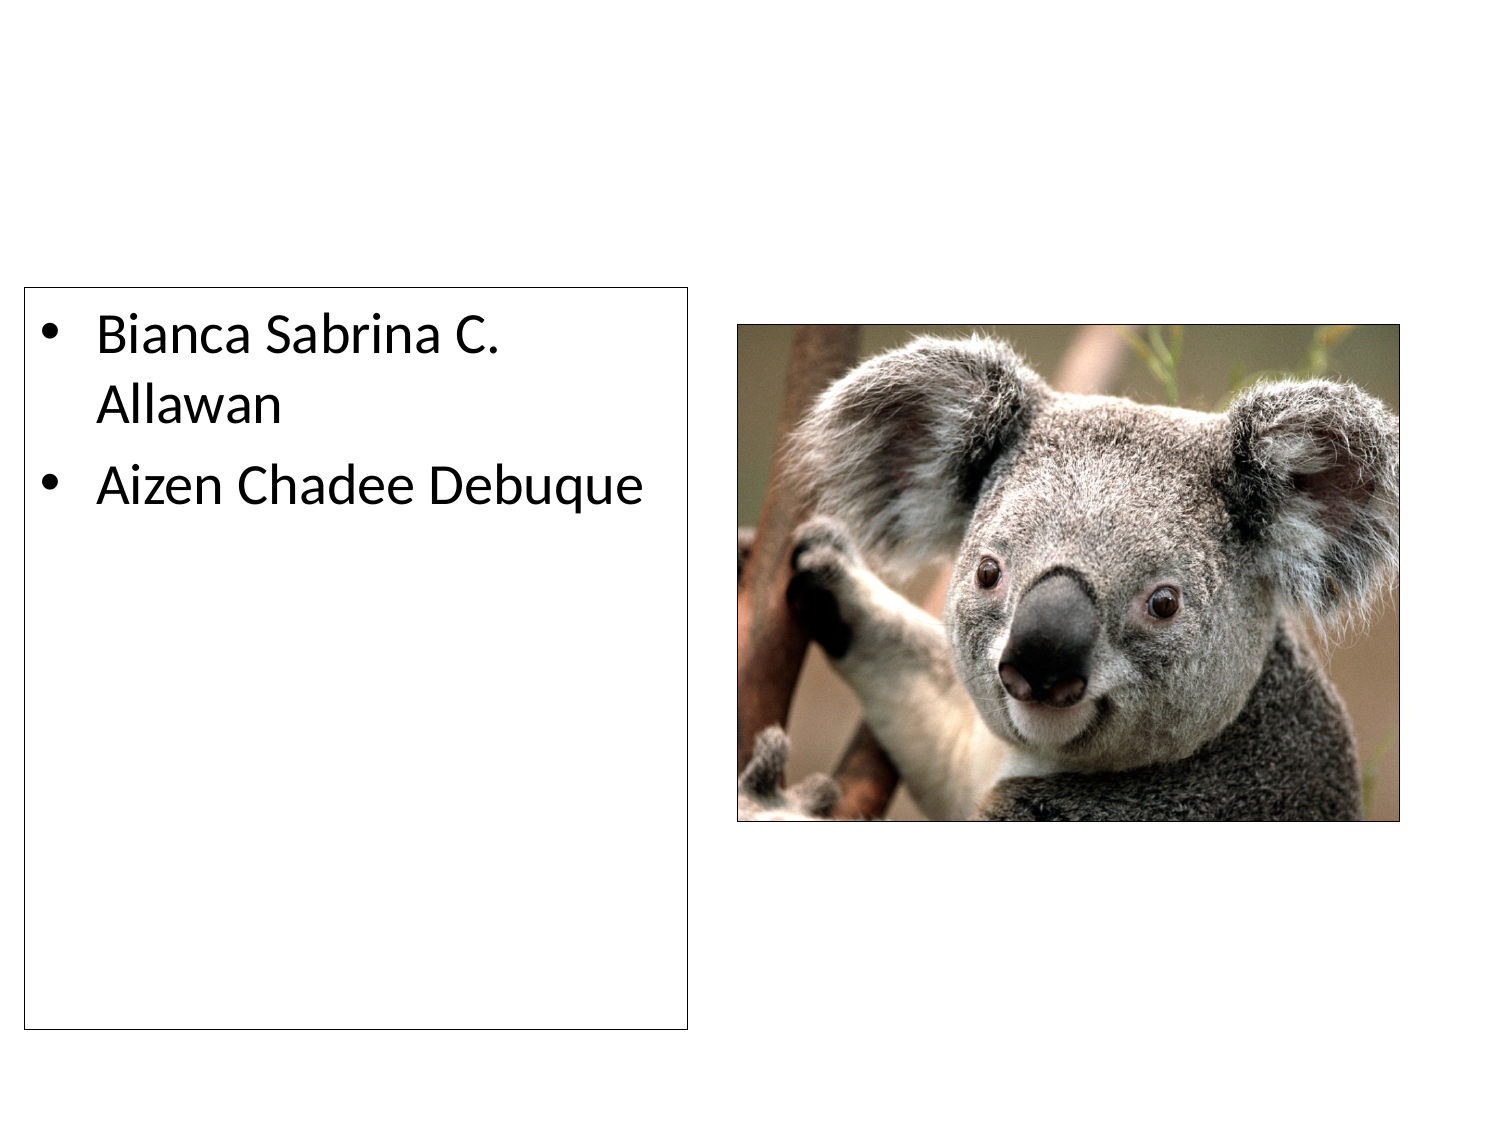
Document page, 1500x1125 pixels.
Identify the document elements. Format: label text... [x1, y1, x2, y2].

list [737, 324, 1401, 823]
list Bianca Sabrina C. Allawan Aizen Chadee Debuque [24, 287, 688, 1030]
